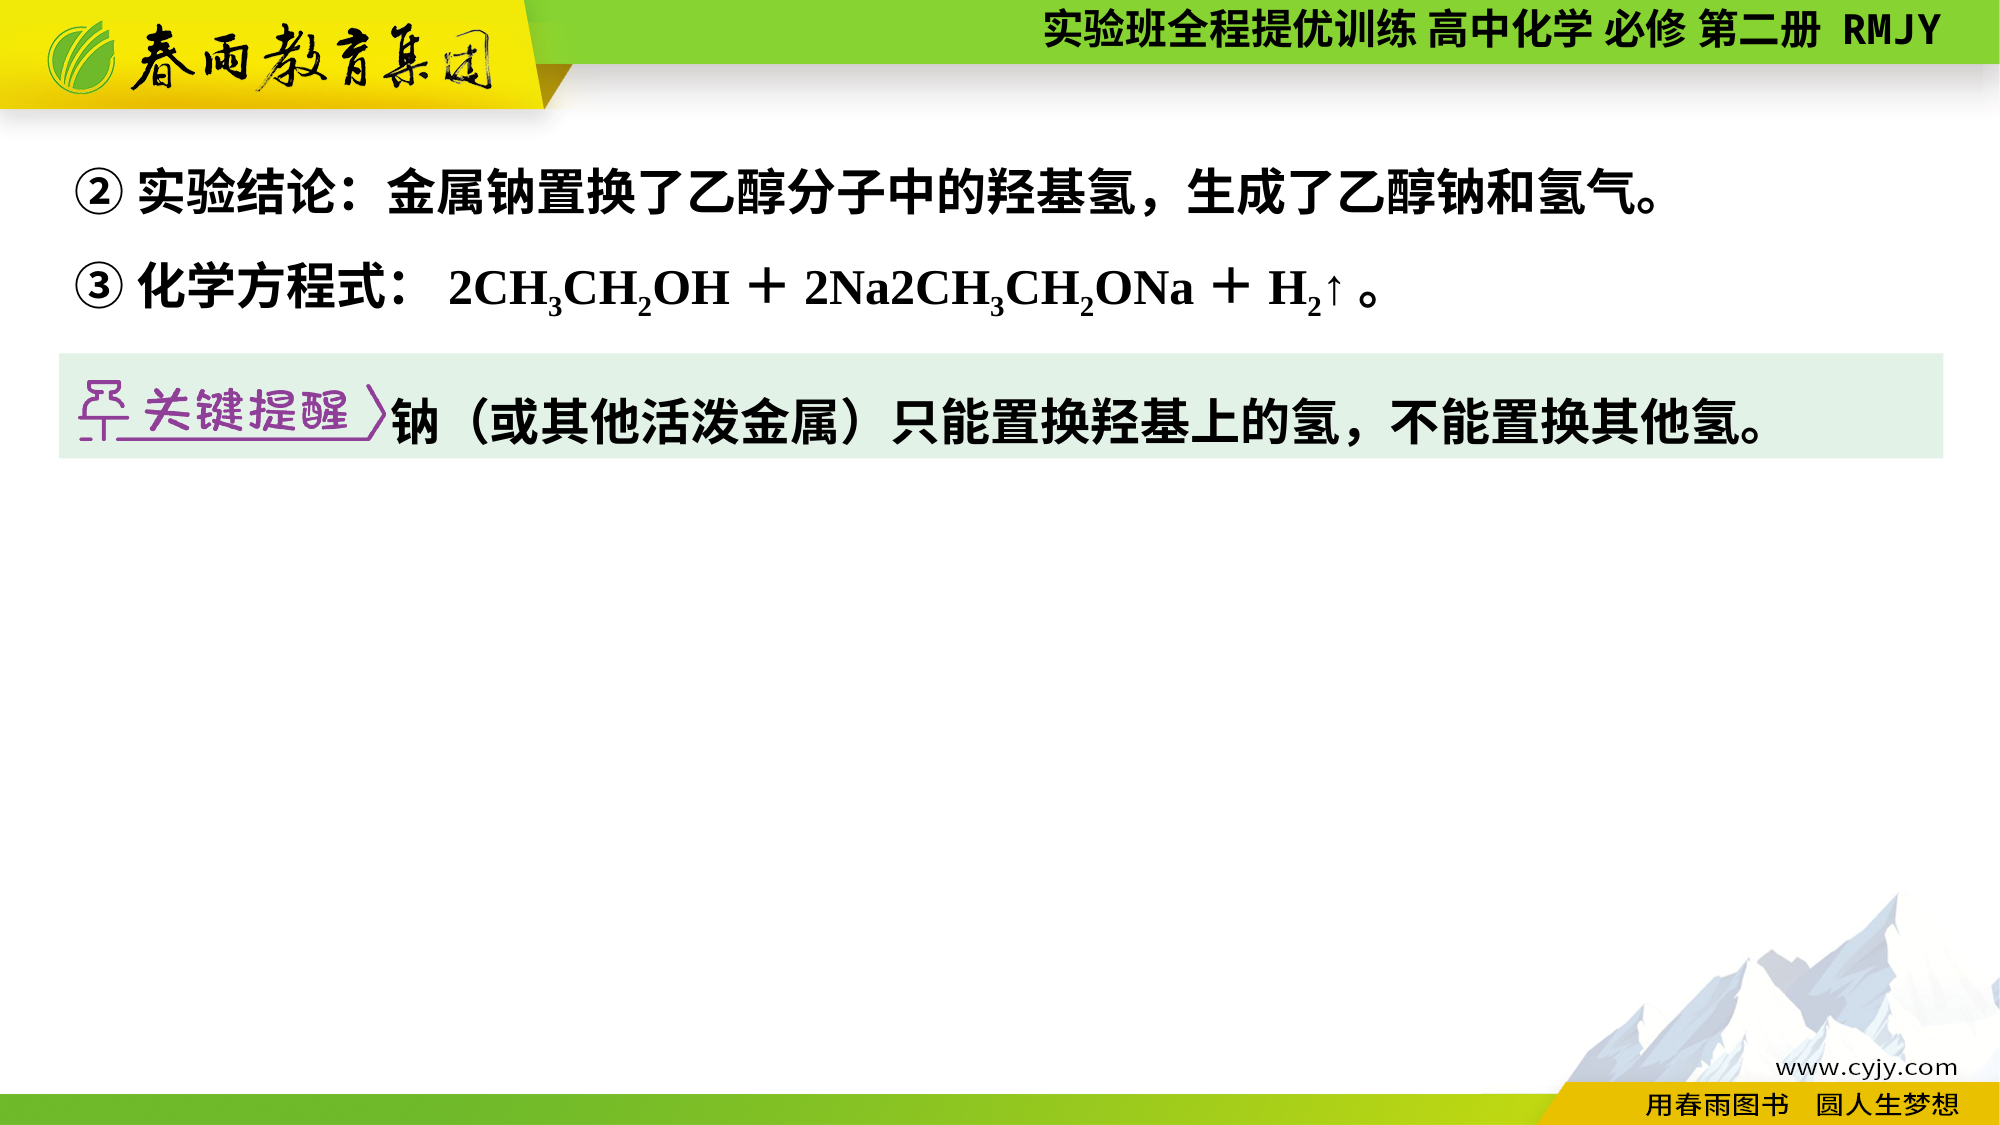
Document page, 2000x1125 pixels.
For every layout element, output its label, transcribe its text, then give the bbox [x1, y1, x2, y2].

text_box 钠（或其他活泼金属）只能置换羟基上的氢，不能置换其他氢。 [59, 353, 1944, 459]
picture [0, 0, 2000, 1125]
